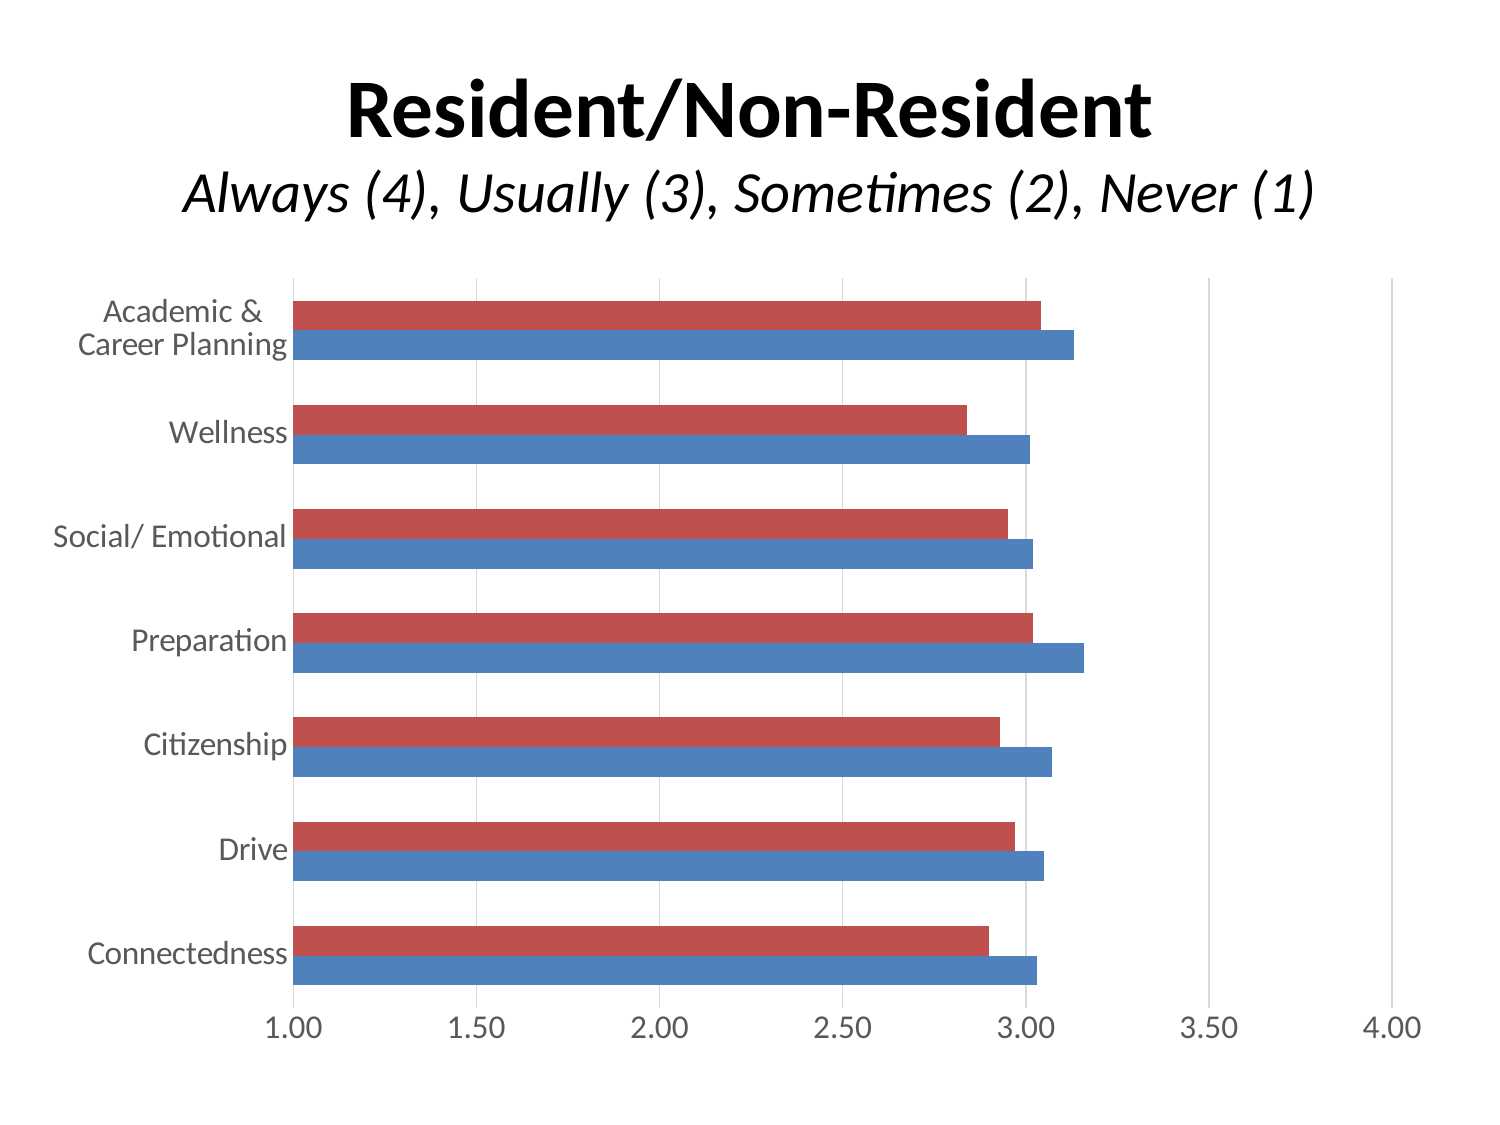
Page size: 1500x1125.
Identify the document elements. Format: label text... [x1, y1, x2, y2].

title Resident/Non-Resident Always (4), Usually (3), Sometimes (2), Never (1) [0, 45, 1500, 233]
chart [49, 262, 1451, 1063]
